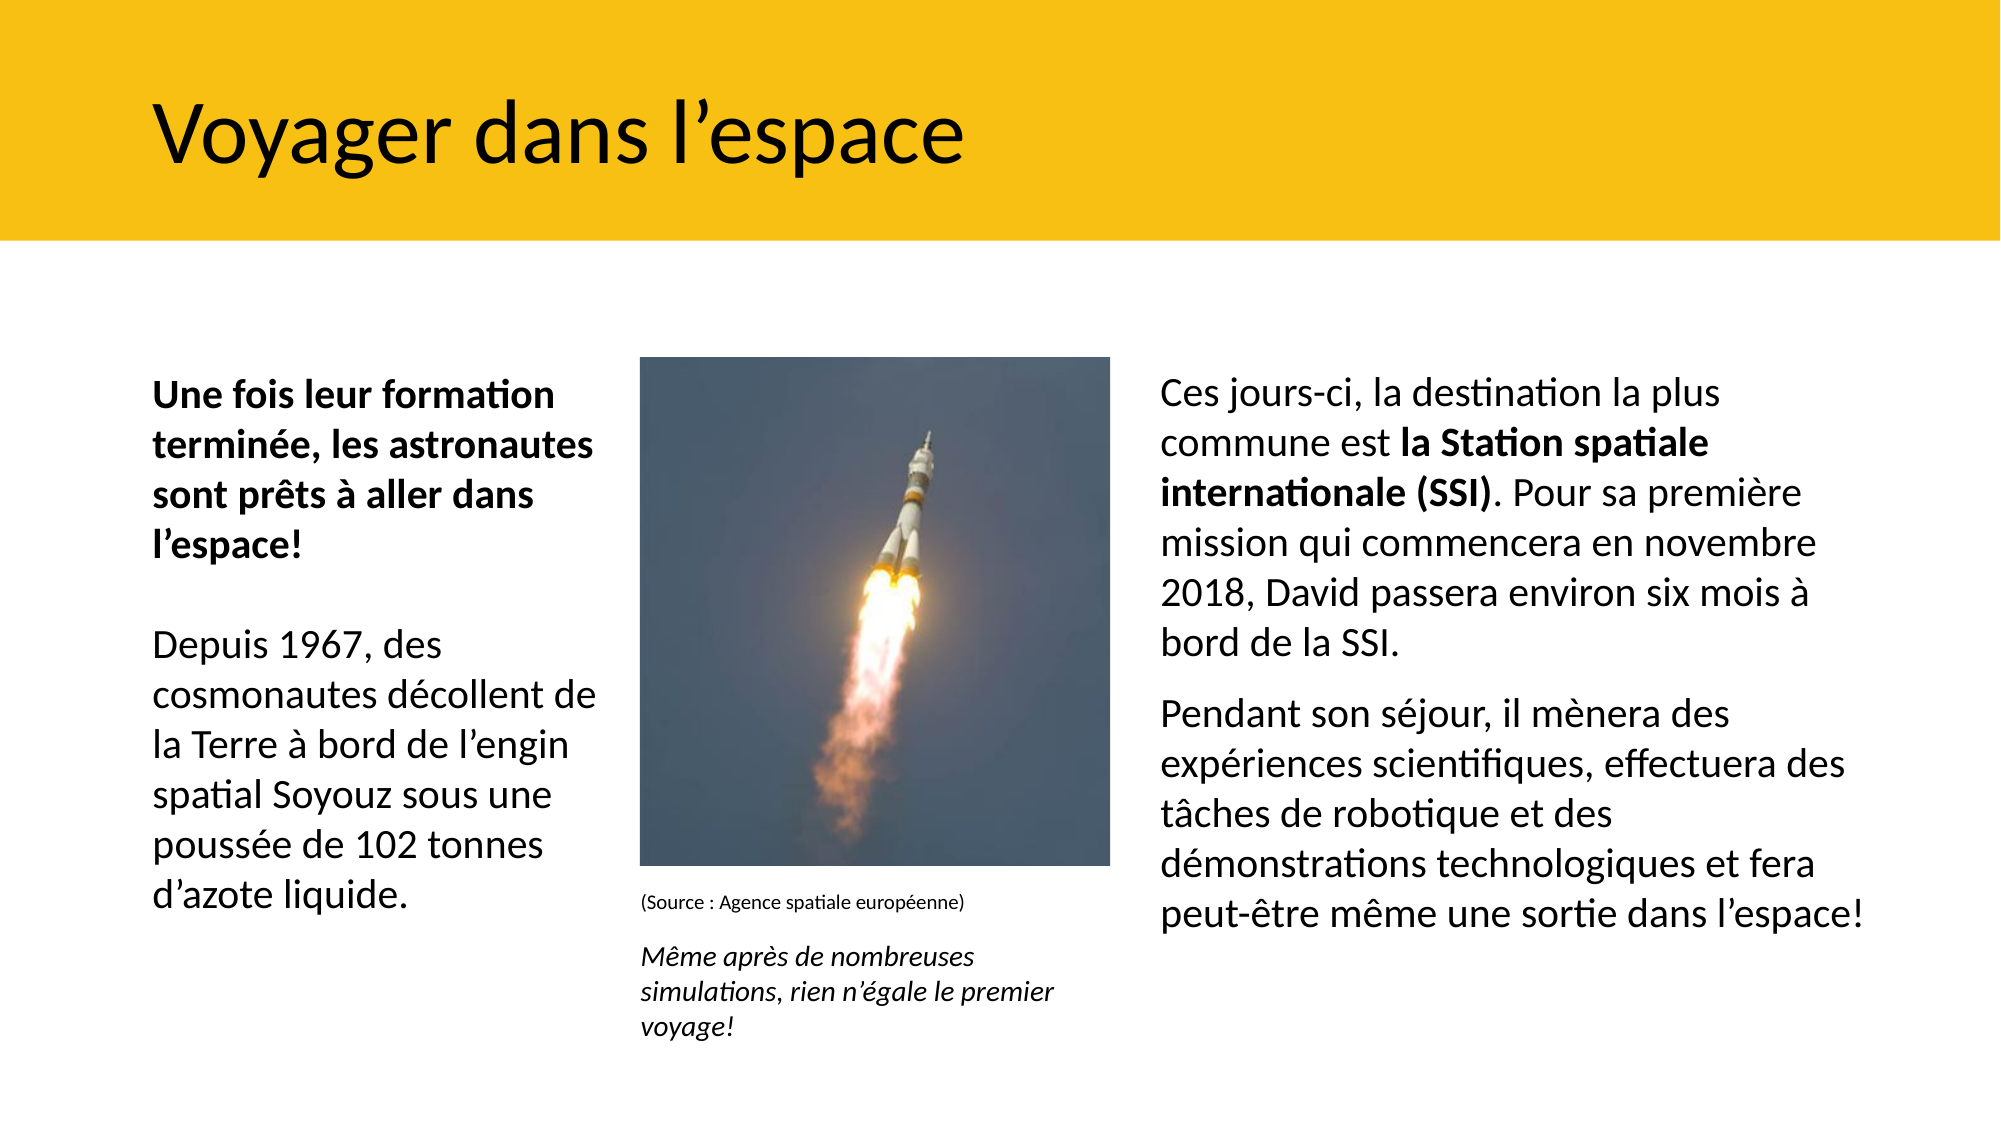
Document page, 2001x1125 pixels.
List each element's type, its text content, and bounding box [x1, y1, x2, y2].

picture [639, 356, 1111, 866]
text_box (Source : Agence spatiale européenne) [625, 873, 1002, 931]
text_box Même après de nombreuses simulations, rien n’égale le premier voyage! [625, 922, 1109, 1072]
text_box Ces jours-ci, la destination la plus commune est la Station spatiale internationale (SSI). Pour sa première mission qui commencera en novembre 2018, David passera environ six mois à bord de la SSI. Pendant son séjour, il mènera des expériences scientifiques, effectuera des tâches de robotique et des démonstrations technologiques et fera peut-être même une sortie dans l’espace! [1145, 357, 1899, 969]
title Voyager dans l’espace [137, 62, 1863, 207]
text_box Une fois leur formation terminée, les astronautes sont prêts à aller dans l’espace! Depuis 1967, des cosmonautes décollent de la Terre à bord de l’engin spatial Soyouz sous une poussée de 102 tonnes d’azote liquide. [137, 358, 621, 959]
